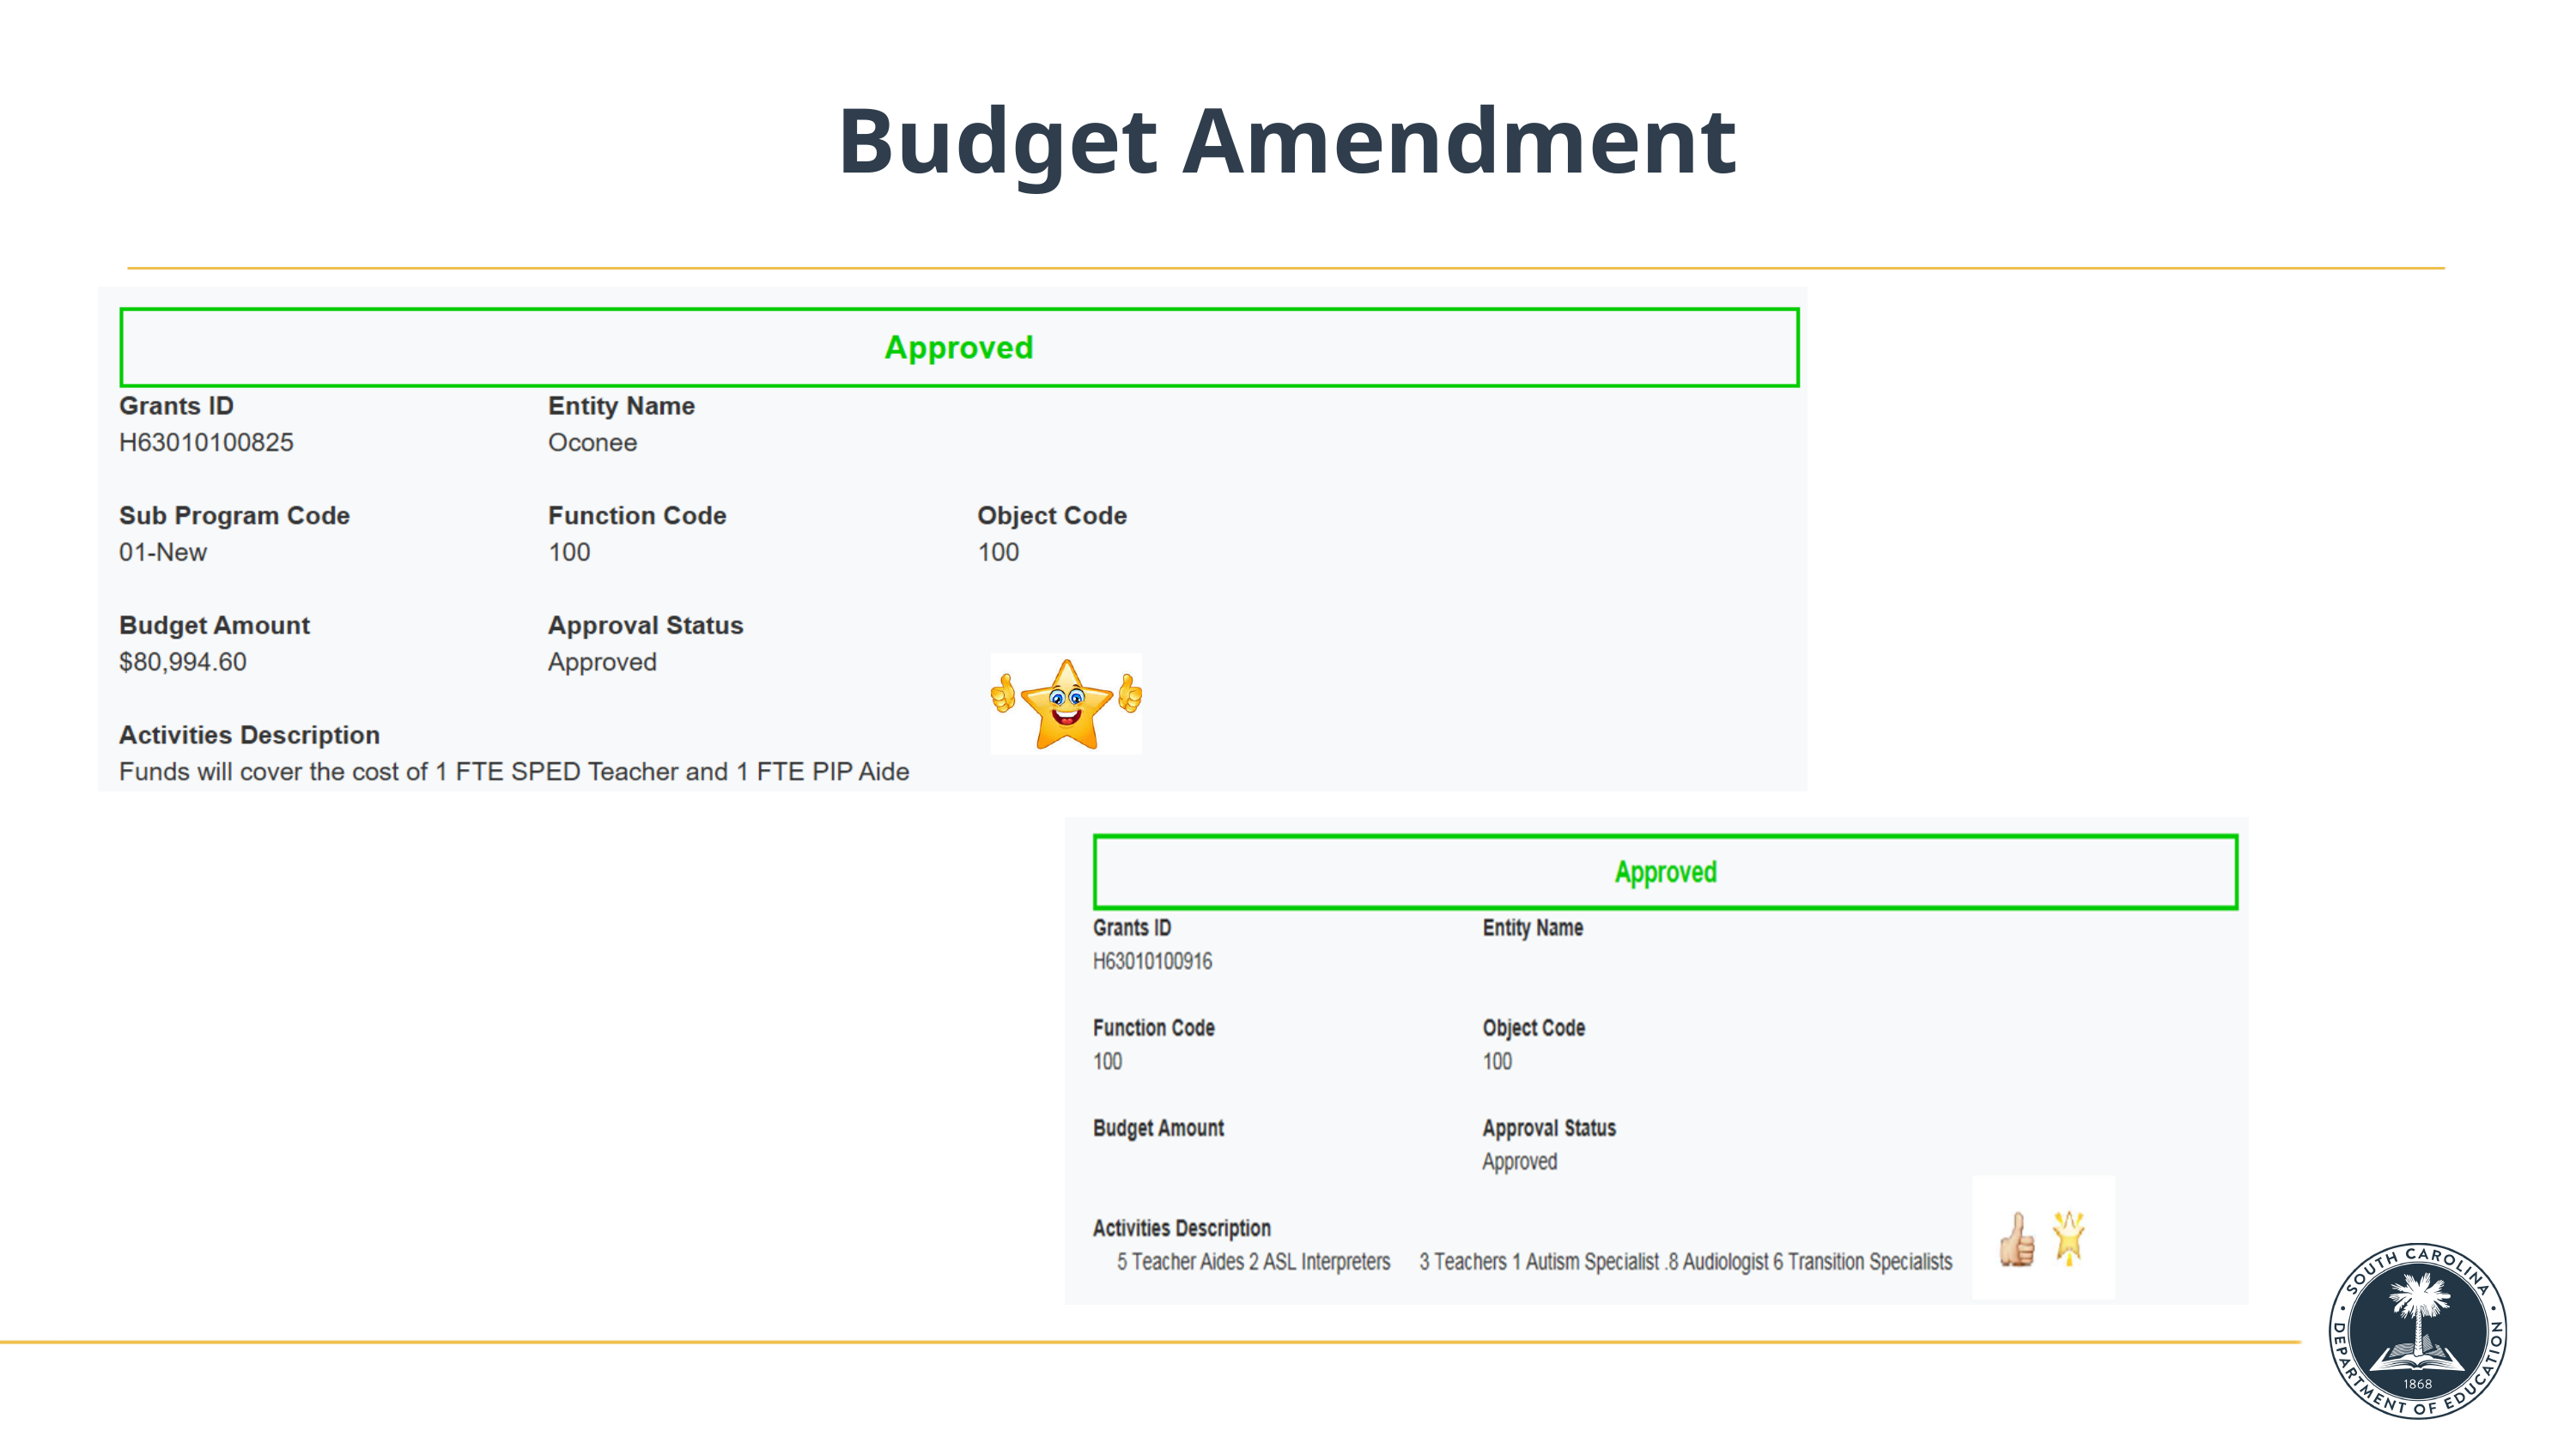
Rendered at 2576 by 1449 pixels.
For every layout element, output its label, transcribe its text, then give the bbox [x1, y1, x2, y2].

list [97, 287, 1808, 792]
picture [991, 653, 1142, 755]
picture [2329, 1243, 2507, 1420]
title Budget Amendment [129, 76, 2447, 232]
picture [1065, 817, 2250, 1305]
